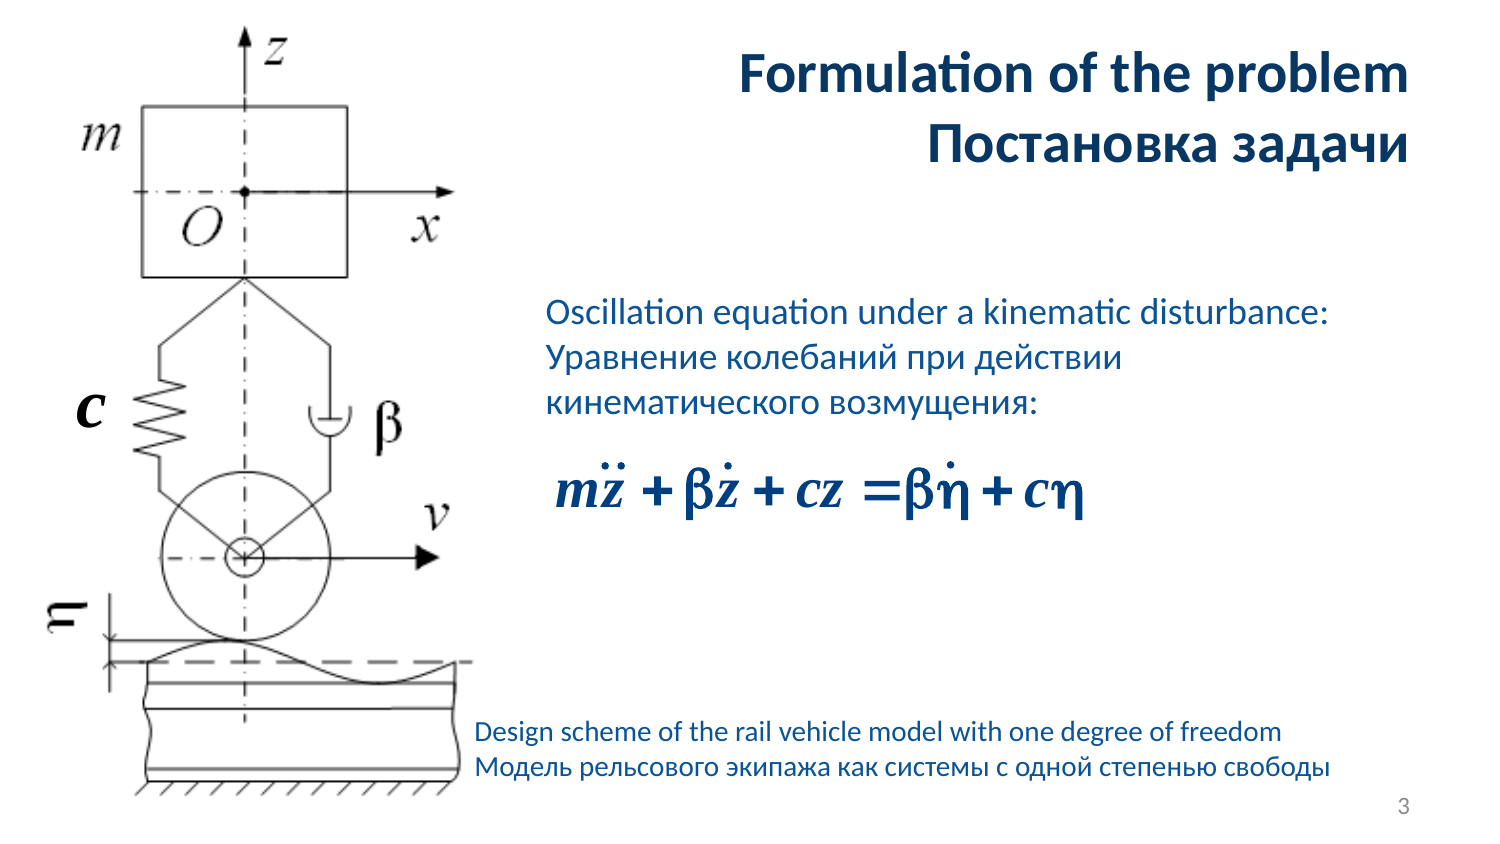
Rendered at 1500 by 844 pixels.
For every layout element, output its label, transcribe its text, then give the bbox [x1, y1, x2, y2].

slide_number 3 [1074, 782, 1425, 827]
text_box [548, 456, 1093, 530]
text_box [17, 19, 486, 804]
title Formulation of the problem Постановка задачи [491, 33, 1425, 175]
text_box Oscillation equation under a kinematic disturbance: Уравнение колебаний при действии кинематического возмущения: [530, 280, 1354, 430]
text_box Design scheme of the rail vehicle model with one degree of freedom Модель рельсового экипажа как системы с одной степенью свободы [491, 705, 1500, 790]
